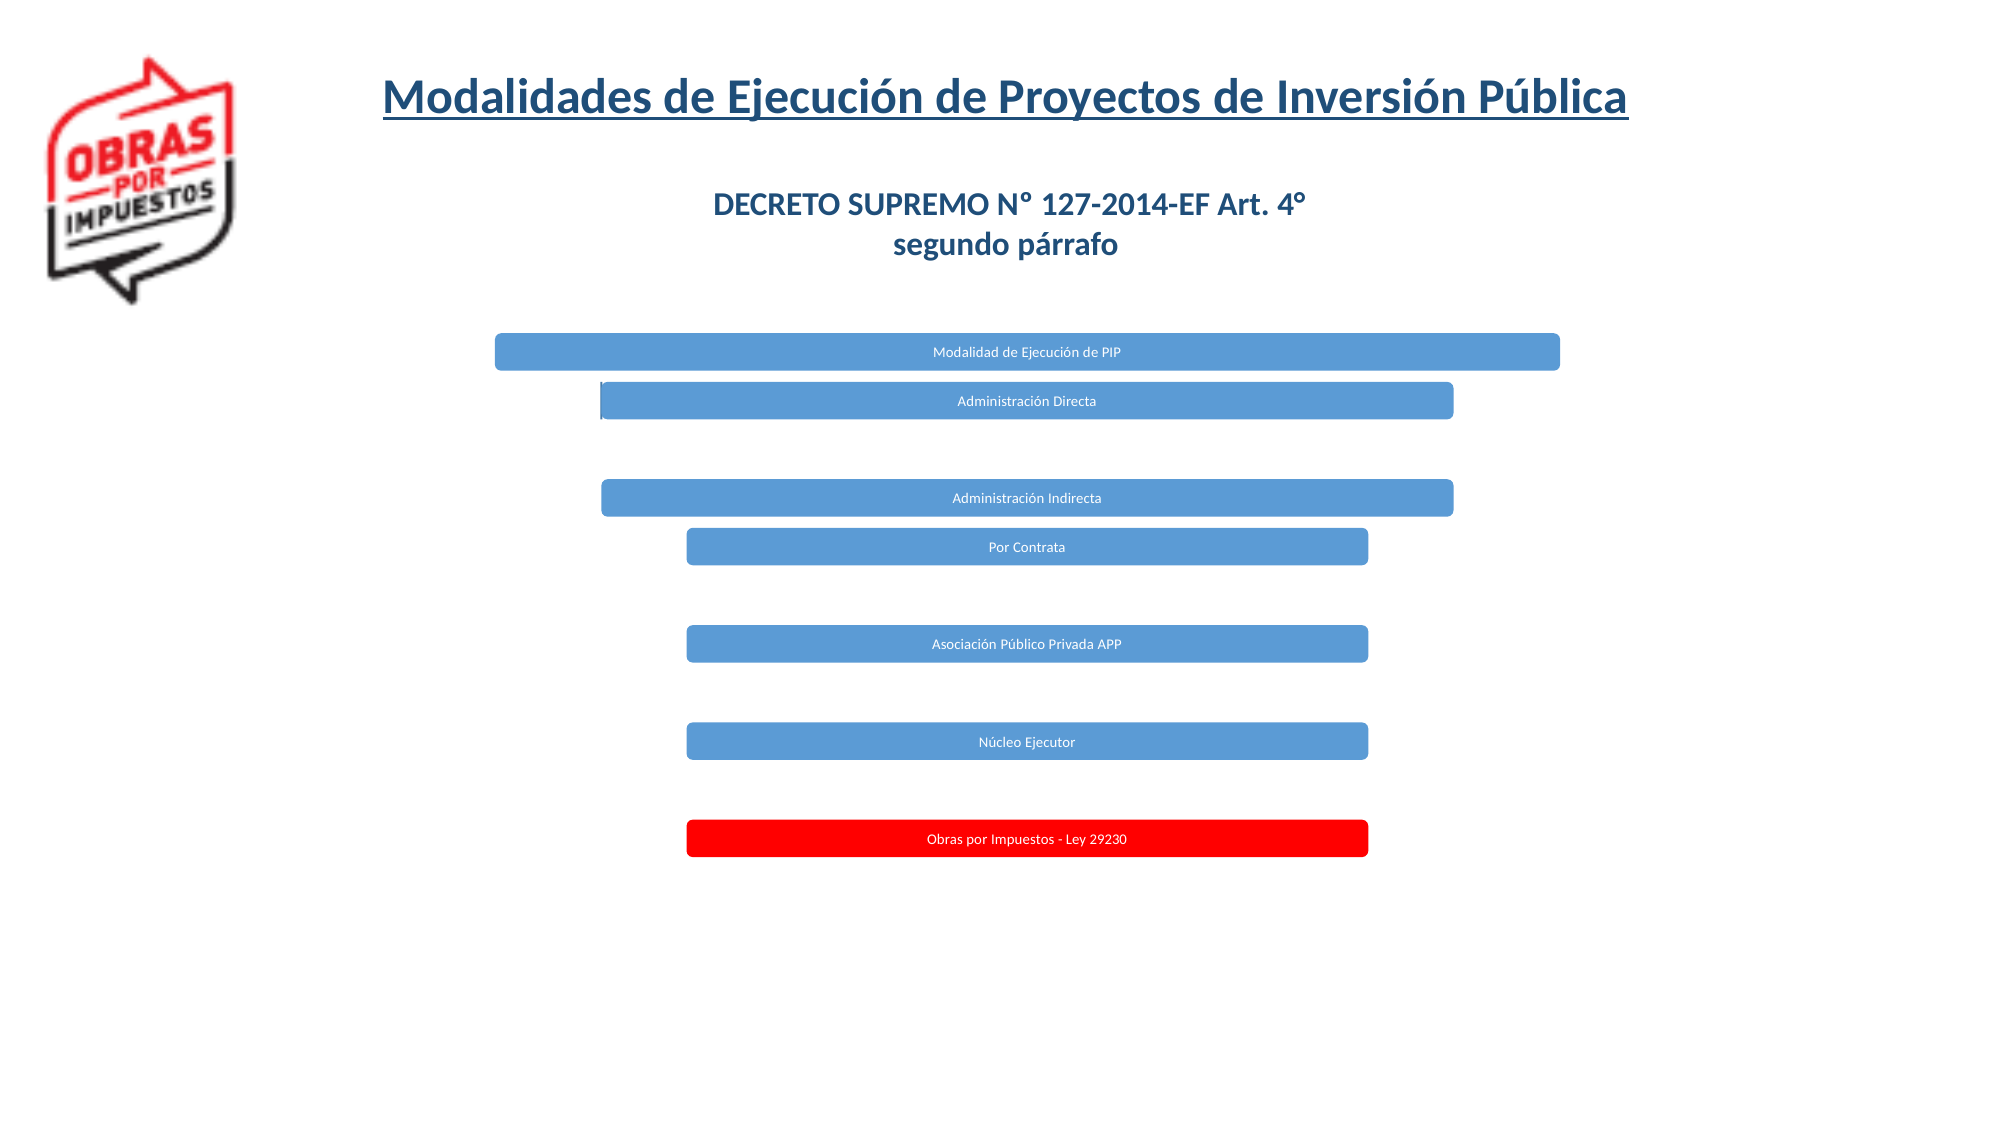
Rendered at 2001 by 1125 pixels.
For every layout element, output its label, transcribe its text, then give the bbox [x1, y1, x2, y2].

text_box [361, 333, 1694, 955]
text_box Modalidades de Ejecución de Proyectos de Inversión Pública [367, 56, 1645, 132]
text_box DECRETO SUPREMO Nº 127-2014-EF Art. 4° segundo párrafo [634, 174, 1378, 270]
picture [0, 9, 298, 412]
